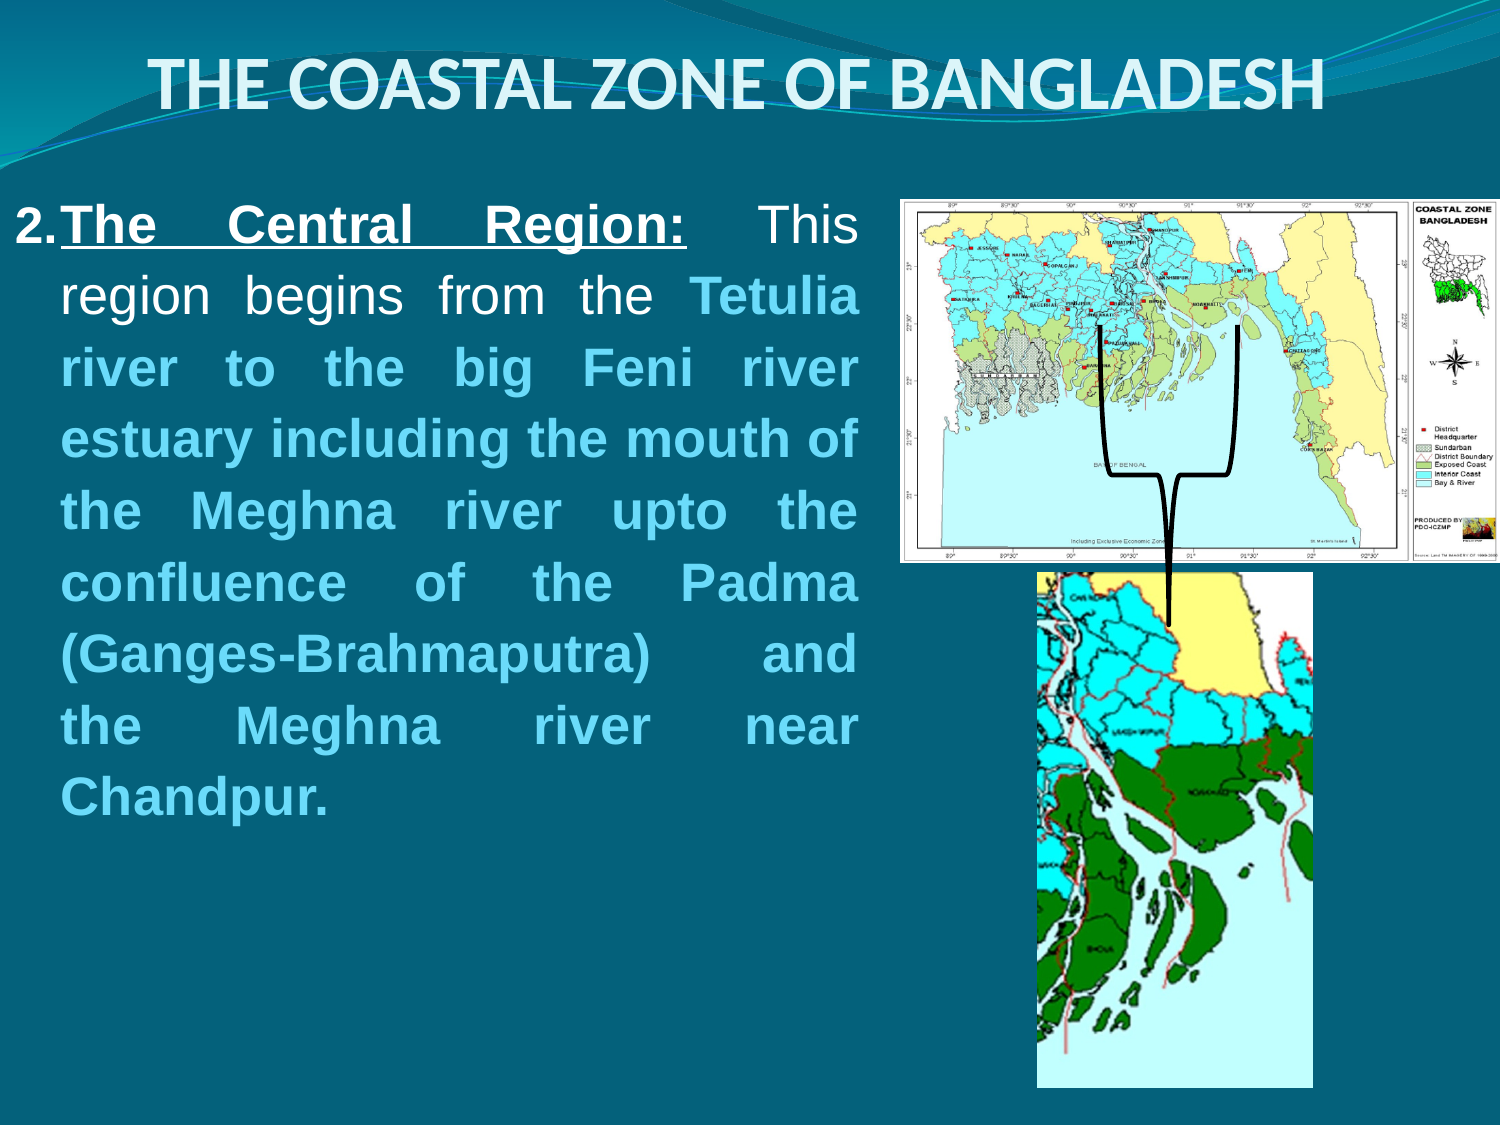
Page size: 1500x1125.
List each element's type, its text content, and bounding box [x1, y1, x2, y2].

picture [1038, 572, 1312, 1087]
list The Central Region: This region begins from the Tetulia river to the big Feni river estuary including the mouth of the Meghna river upto the confluence of the Padma (Ganges-Brahmaputra) and the Meghna river near Chandpur. [0, 174, 875, 1125]
picture [901, 200, 1500, 563]
title THE COASTAL ZONE OF BANGLADESH [50, 24, 1425, 125]
